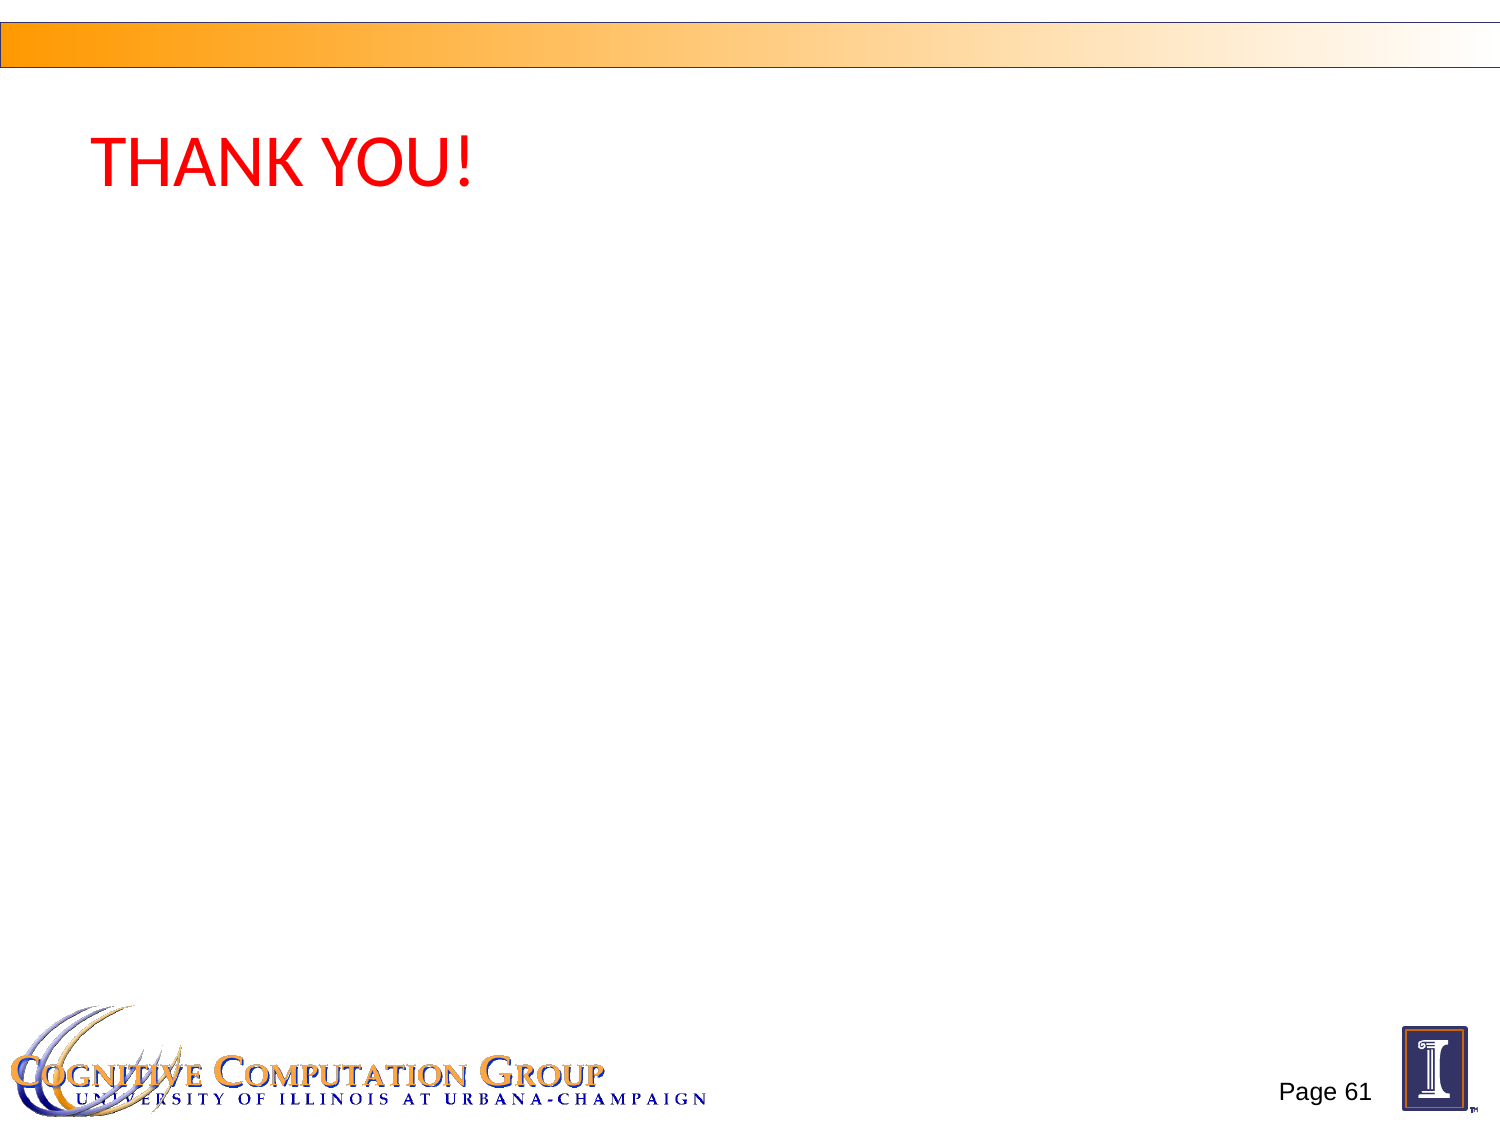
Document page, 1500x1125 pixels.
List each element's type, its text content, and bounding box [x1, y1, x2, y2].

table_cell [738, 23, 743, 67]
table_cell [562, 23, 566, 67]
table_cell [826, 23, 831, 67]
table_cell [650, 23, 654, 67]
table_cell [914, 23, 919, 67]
slide_number Page 61 [1237, 1074, 1388, 1113]
picture [0, 1000, 713, 1125]
title THANK YOU! [75, 75, 1425, 238]
